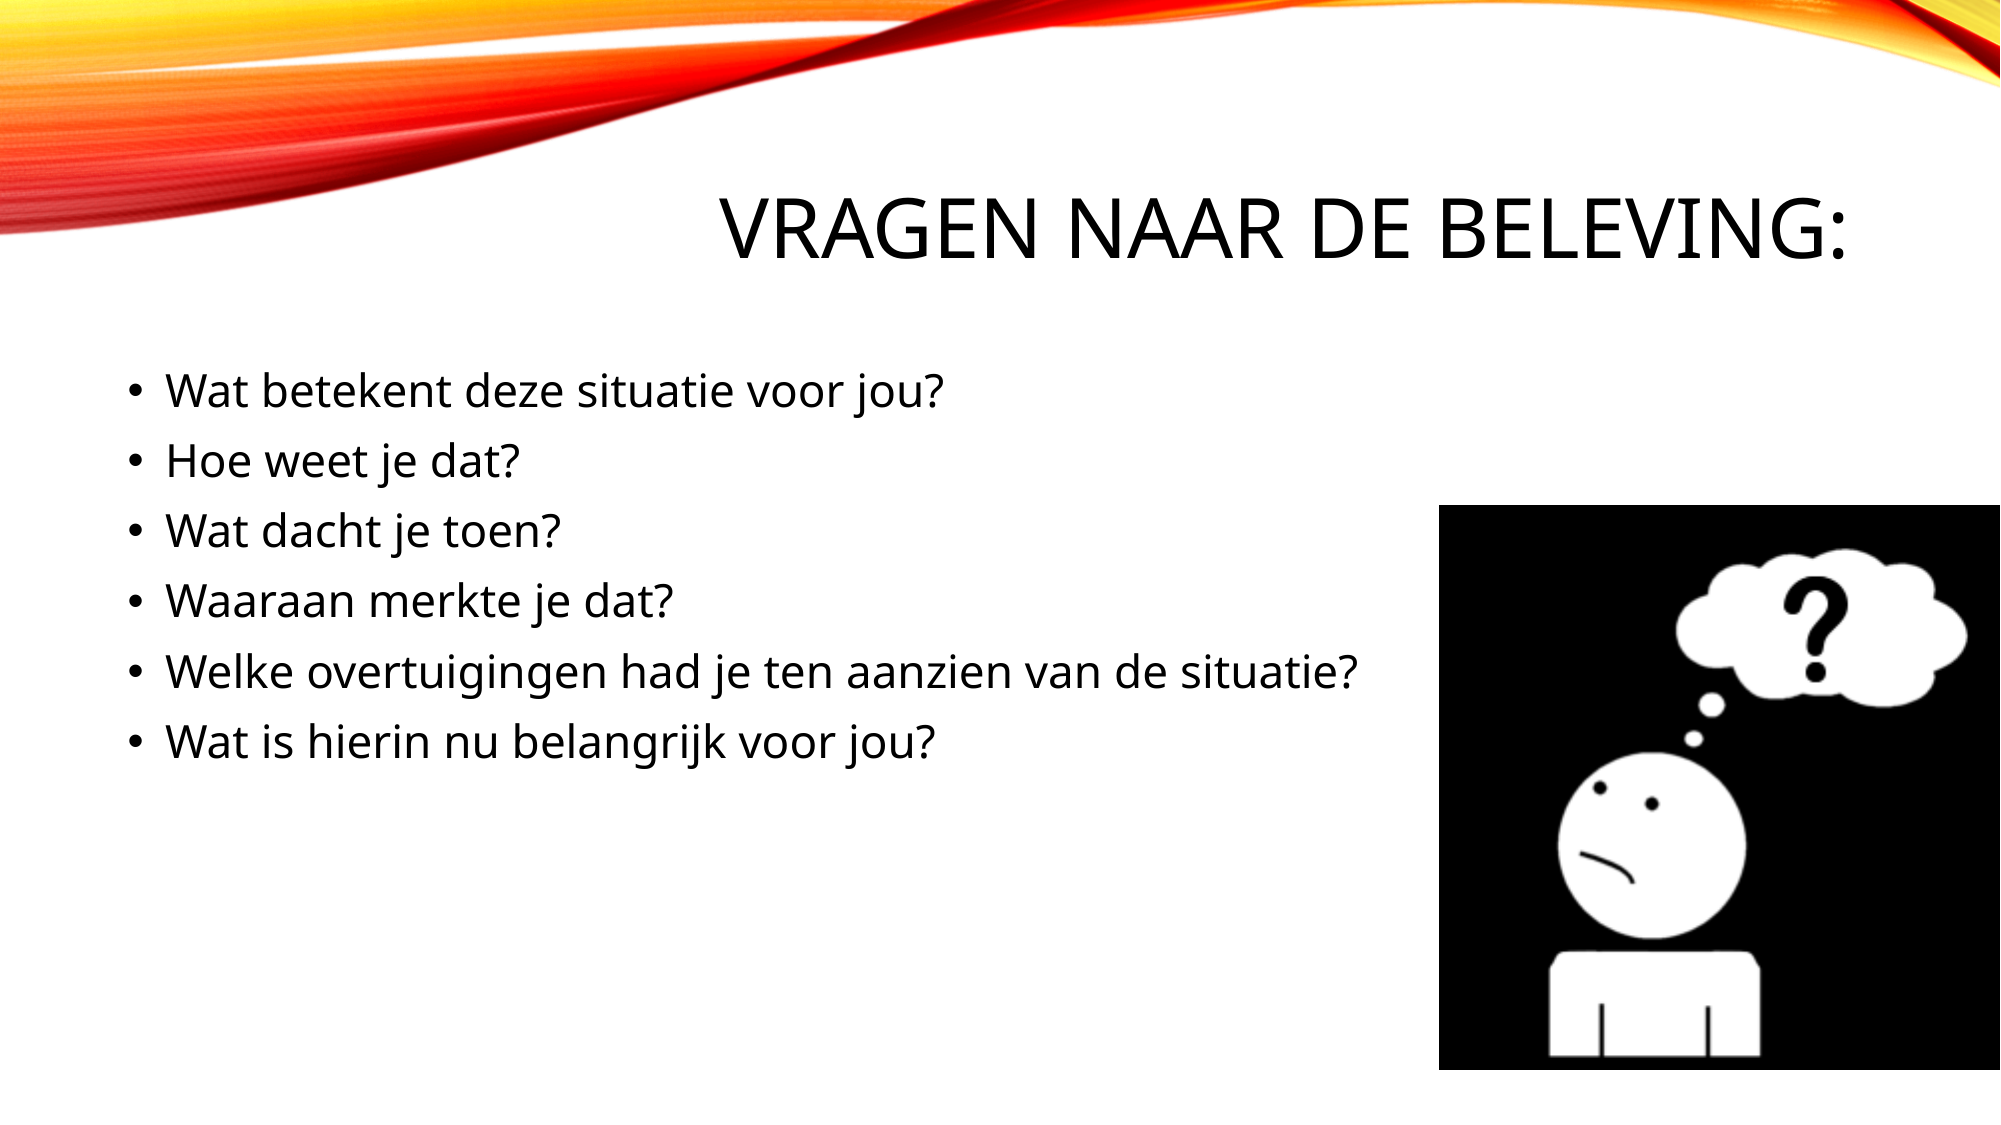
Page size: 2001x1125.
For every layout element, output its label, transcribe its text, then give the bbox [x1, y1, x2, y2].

list Wat betekent deze situatie voor jou? Hoe weet je dat? Wat dacht je toen? Waaraan merkte je dat? Welke overtuigingen had je ten aanzien van de situatie? Wat is hierin nu belangrijk voor jou? [112, 360, 1888, 1021]
picture [1439, 504, 2000, 1070]
picture [0, 0, 2000, 237]
title Vragen naar de beleving: [474, 125, 1888, 338]
